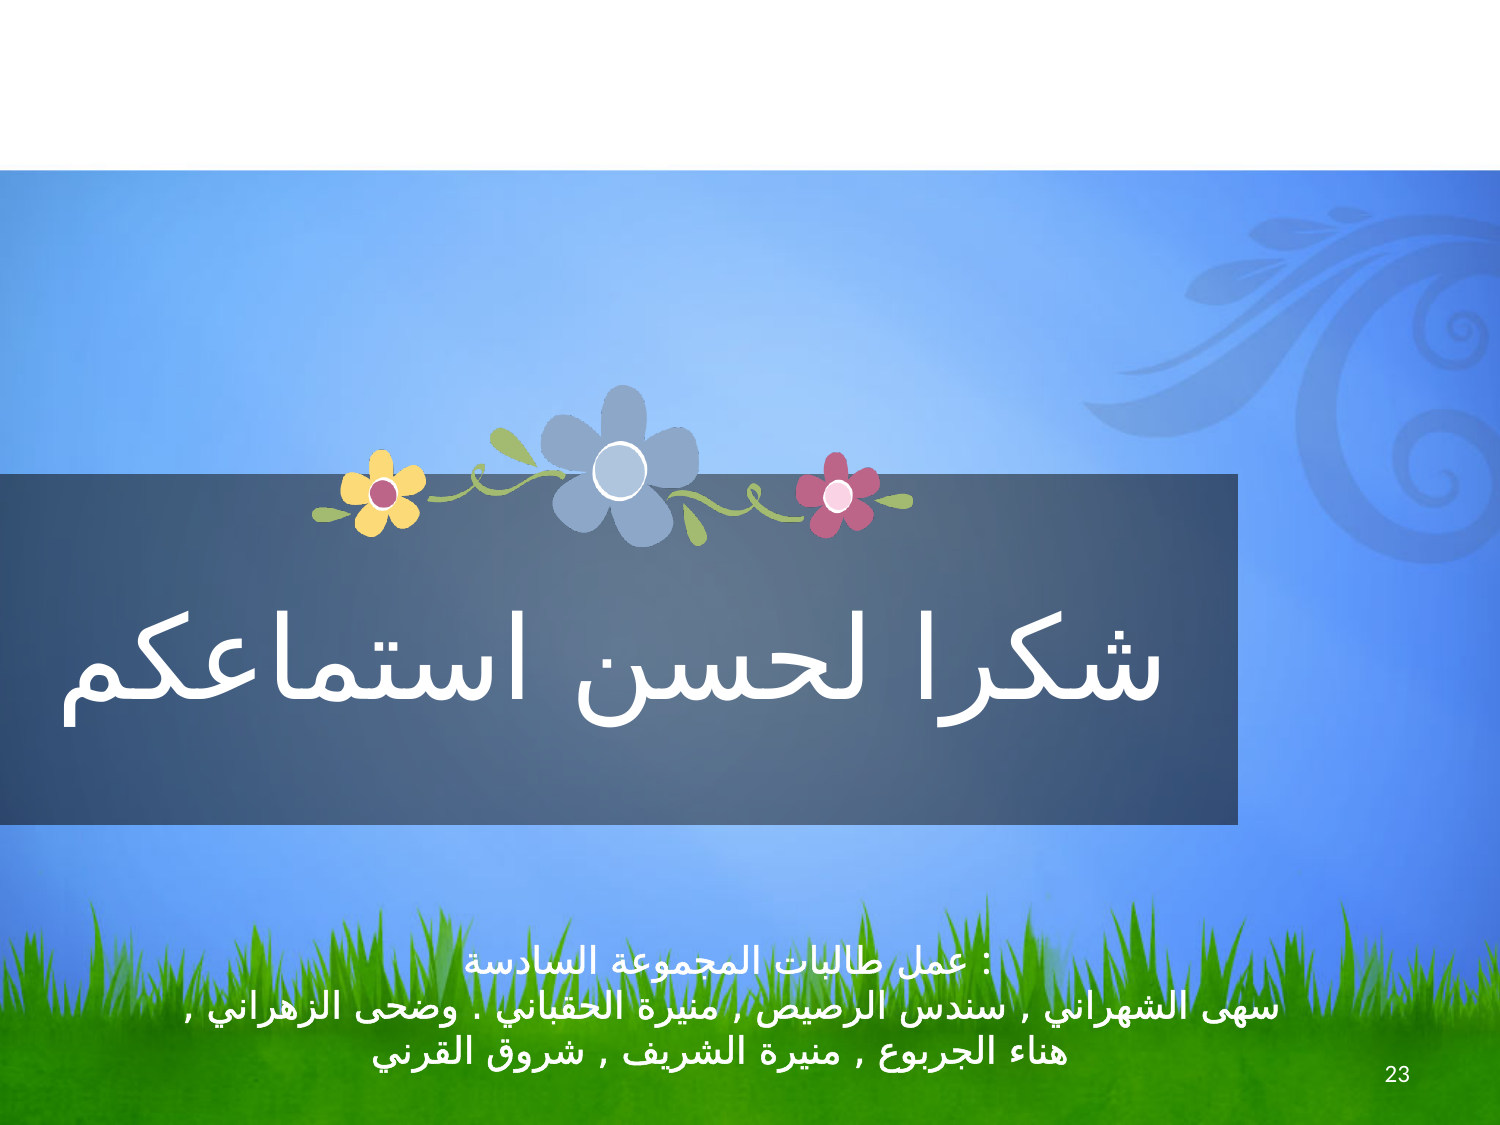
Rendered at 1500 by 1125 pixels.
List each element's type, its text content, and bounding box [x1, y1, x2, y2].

title شكرا لحسن استماعكم [41, 515, 1192, 791]
slide_number 23 [1074, 1042, 1425, 1103]
picture [0, 0, 1500, 1125]
text_box عمل طالبات المجموعة السادسة : سهى الشهراني , سندس الرصيص , منيرة الحقباني . وضحى الزهراني , هناء الجربوع , منيرة الشريف , شروق القرني [135, 928, 1329, 1079]
